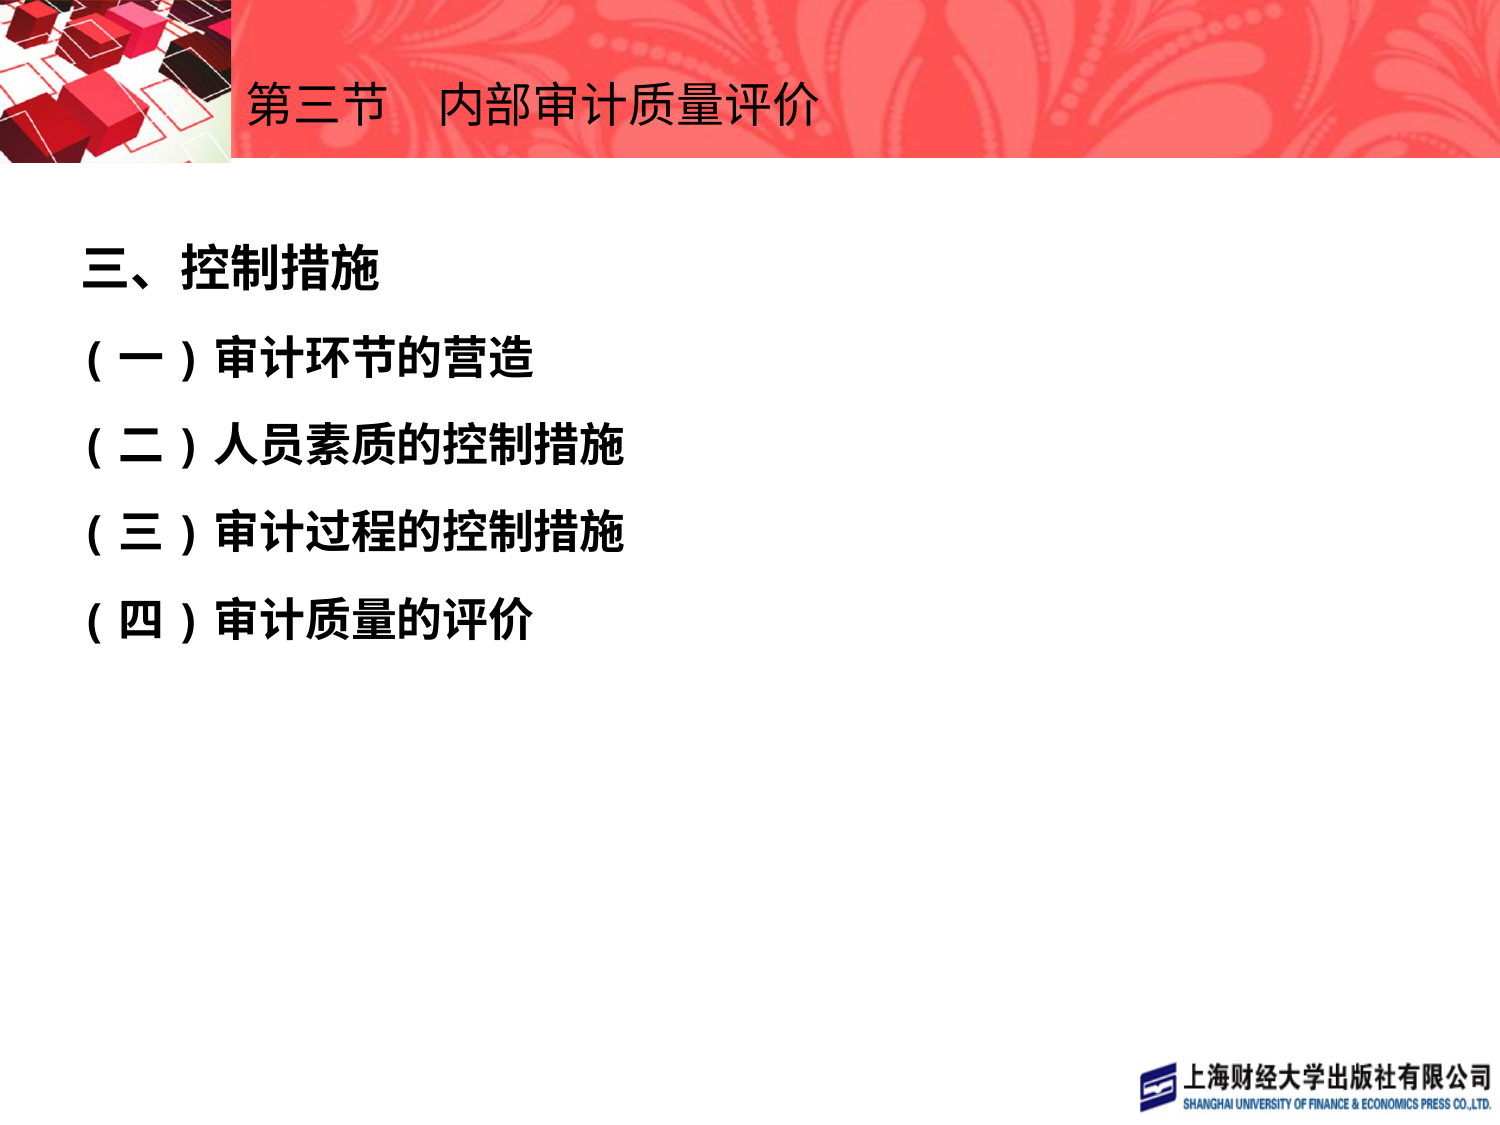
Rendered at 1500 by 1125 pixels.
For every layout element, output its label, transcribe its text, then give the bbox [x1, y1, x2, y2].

picture [1139, 1058, 1495, 1118]
title 第三节 内部审计质量评价 [230, 45, 1461, 161]
list 三、控制措施 (一)审计环节的营造 (二)人员素质的控制措施 (三)审计过程的控制措施 (四)审计质量的评价 [64, 208, 1425, 1047]
